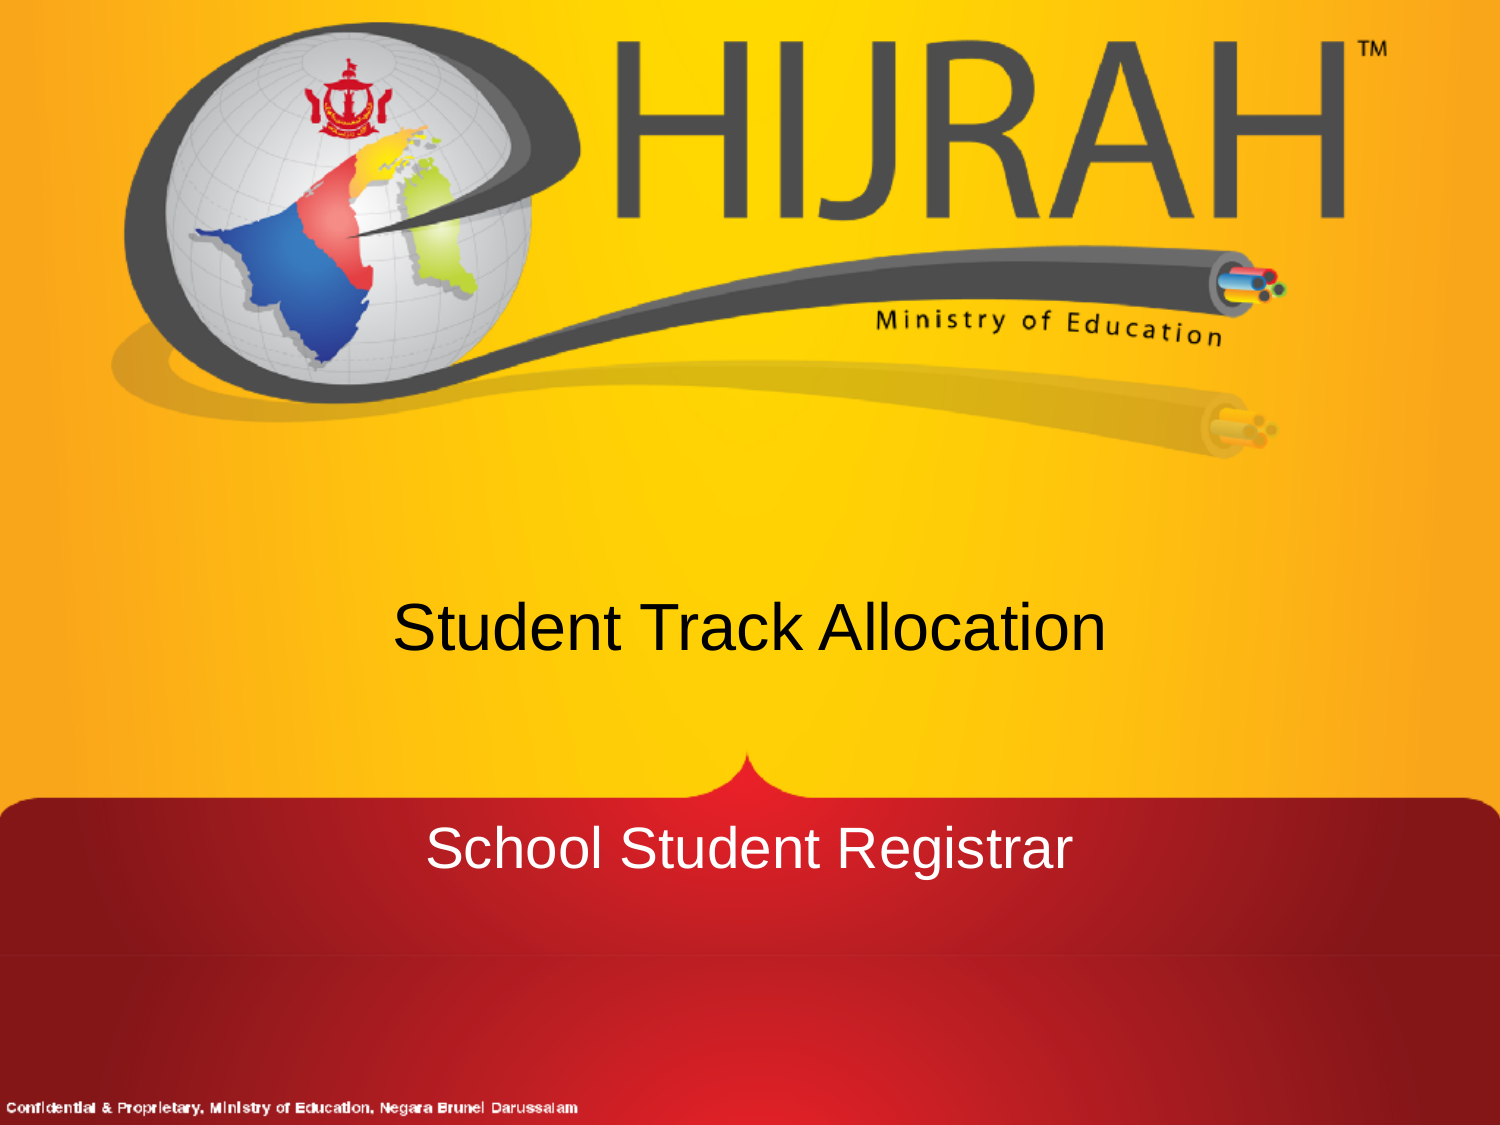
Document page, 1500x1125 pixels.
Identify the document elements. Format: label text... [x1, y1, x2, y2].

subtitle School Student Registrar [225, 802, 1275, 988]
picture [0, 0, 1500, 1125]
title Student Track Allocation [112, 503, 1388, 745]
